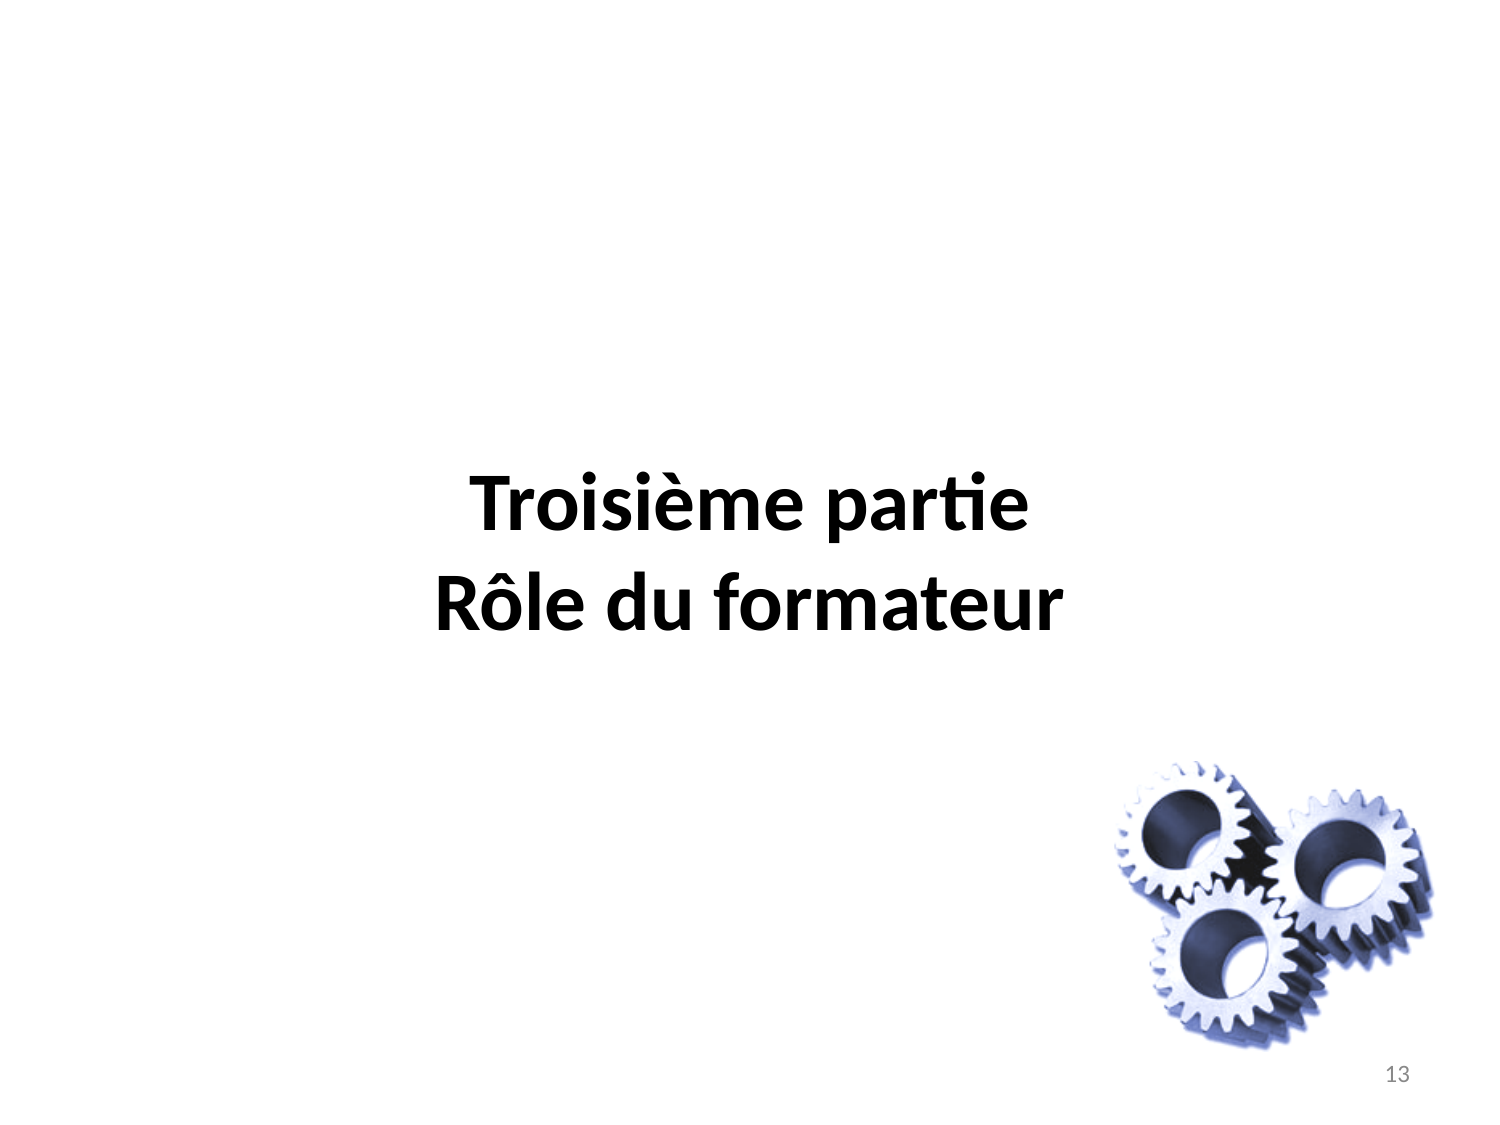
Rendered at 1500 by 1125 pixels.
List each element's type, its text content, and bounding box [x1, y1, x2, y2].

slide_number 13 [1074, 1042, 1425, 1103]
title Troisième partie Rôle du formateur [75, 453, 1425, 641]
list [1112, 761, 1436, 1052]
